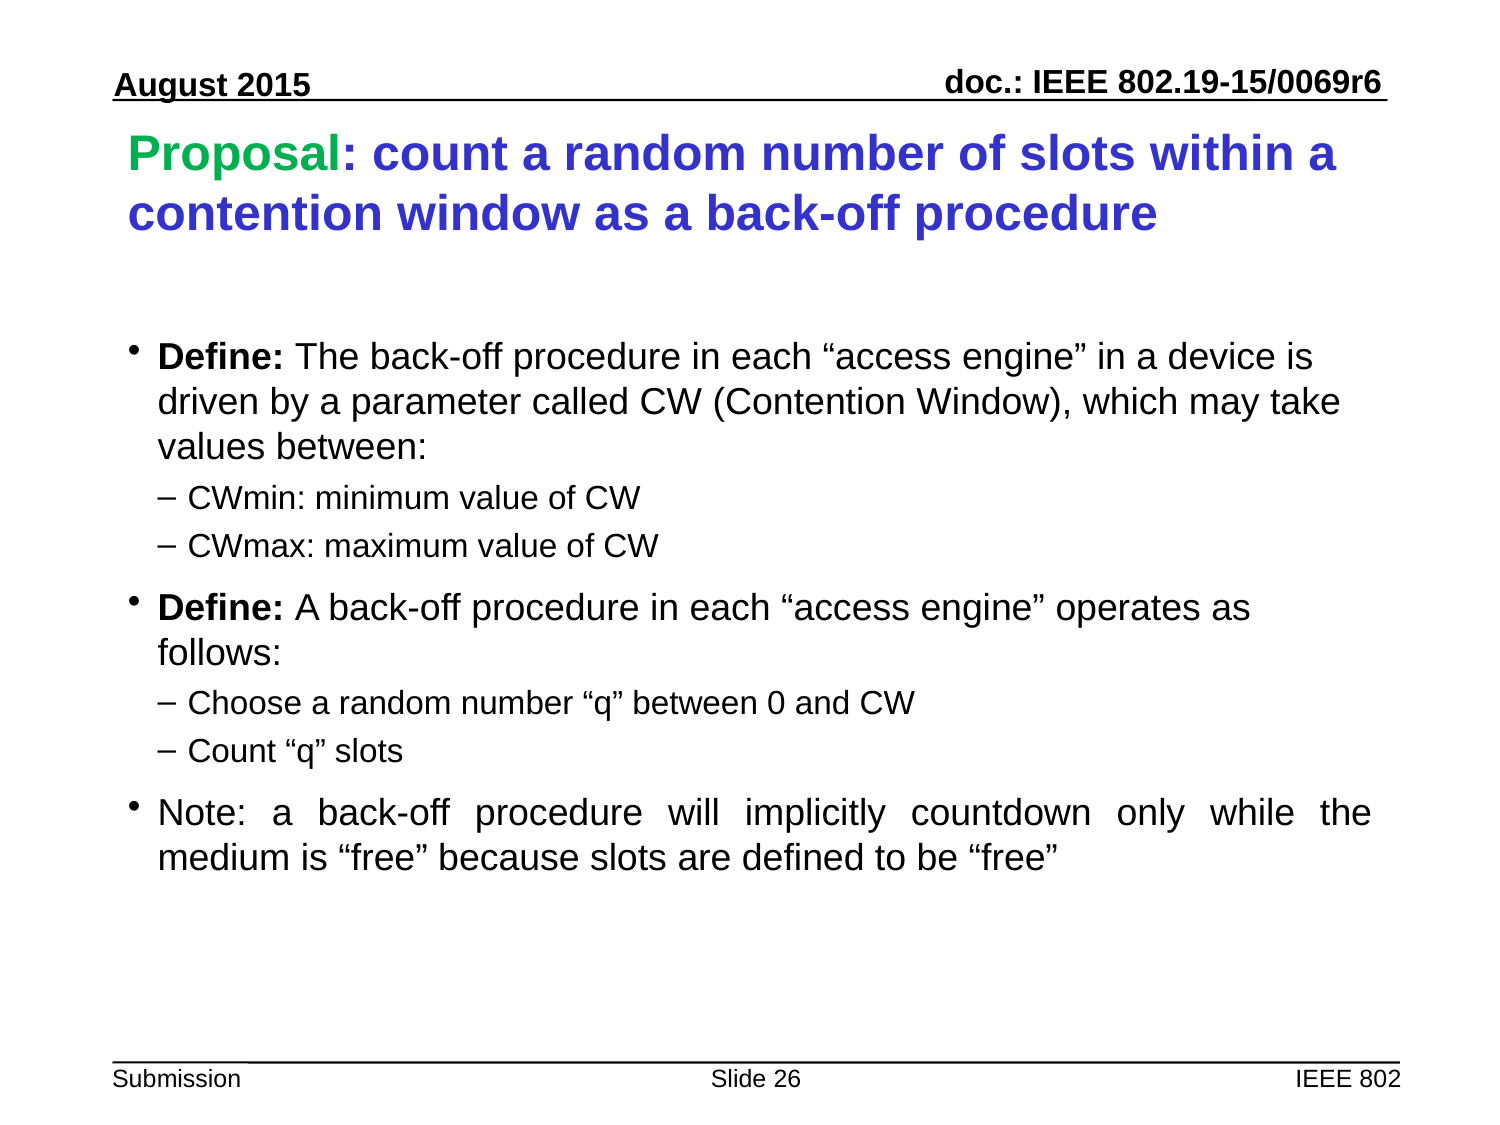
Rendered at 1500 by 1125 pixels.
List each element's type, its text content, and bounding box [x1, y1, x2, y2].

slide_number Slide 26 [709, 1061, 803, 1093]
title Proposal: count a random number of slots within a contention window as a back-off procedure [112, 112, 1388, 288]
footer IEEE 802 [1294, 1061, 1402, 1093]
list Define: The back-off procedure in each “access engine” in a device is driven by a parameter called CW (Contention Window), which may take values between: CWmin: minimum value of CW CWmax: maximum value of CW Define: A back-off procedure in each “access engine” operates as follows: Choose a random number “q” between 0 and CW Count “q” slots Note: a back-off procedure will implicitly countdown only while the medium is “free” because slots are defined to be “free” [112, 324, 1388, 1000]
